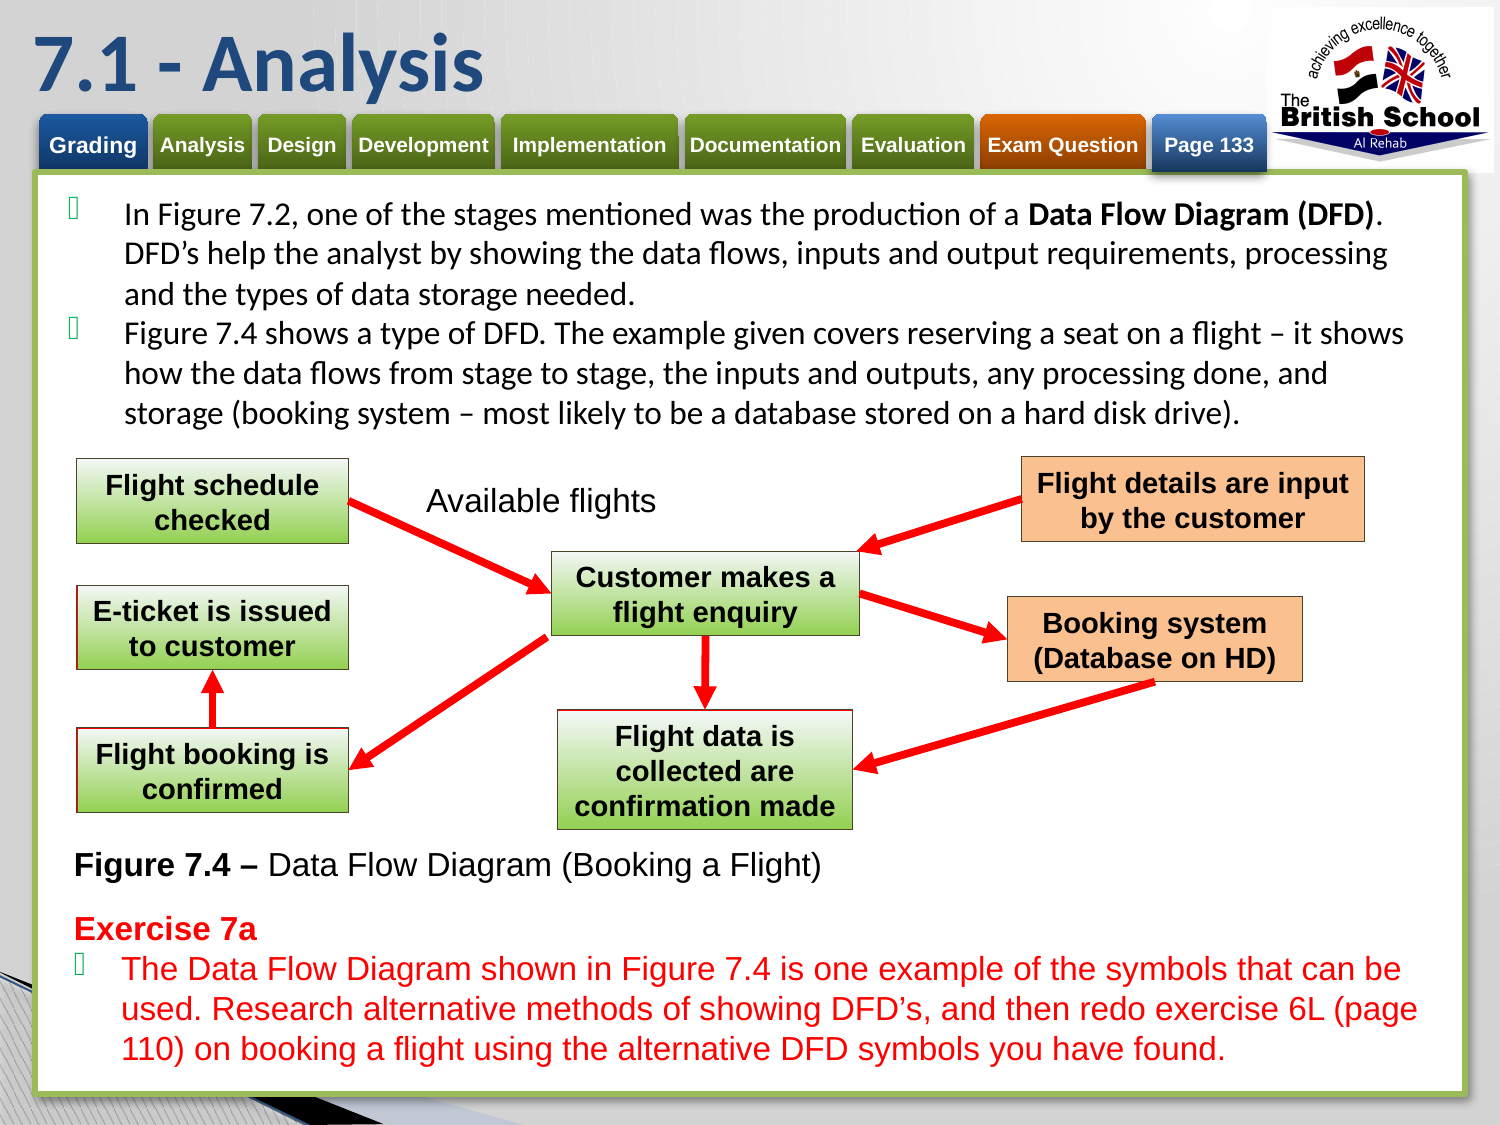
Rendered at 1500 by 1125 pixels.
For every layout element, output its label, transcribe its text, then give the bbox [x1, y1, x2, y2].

title 7.1 - Analysis [17, 7, 1235, 110]
text_box Flight schedule checked [76, 458, 349, 544]
text_box Page 133 [1151, 113, 1268, 173]
text_box Figure 7.4 – Data Flow Diagram (Booking a Flight) [59, 835, 857, 891]
text_box Booking system (Database on HD) [1007, 596, 1303, 682]
picture [281, 1114, 303, 1125]
text_box Flight booking is confirmed [76, 727, 349, 813]
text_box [859, 593, 1008, 641]
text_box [348, 636, 548, 771]
text_box In Figure 7.2, one of the stages mentioned was the production of a Data Flow Diagram (DFD). DFD’s help the analyst by showing the data flows, inputs and output requirements, processing and the types of data storage needed. Figure 7.4 shows a type of DFD. The example given covers reserving a seat on a flight – it shows how the data flows from stage to stage, the inputs and outputs, any processing done, and storage (booking system – most likely to be a database stored on a hard disk drive). [53, 184, 1447, 439]
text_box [855, 499, 1022, 552]
text_box Flight details are input by the customer [1021, 456, 1365, 542]
text_box Flight data is collected are confirmation made [557, 709, 853, 830]
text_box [348, 501, 552, 595]
picture [1267, 7, 1495, 173]
text_box Available flights [411, 472, 683, 527]
text_box E-ticket is issued to customer [76, 585, 349, 670]
text_box Exercise 7a The Data Flow Diagram shown in Figure 7.4 is one example of the symbols that can be used. Research alternative methods of showing DFD’s, and then redo exercise 6L (page 110) on booking a flight using the alternative DFD symbols you have found. [59, 899, 1450, 1075]
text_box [852, 682, 1156, 771]
text_box Customer makes a flight enquiry [551, 551, 860, 636]
